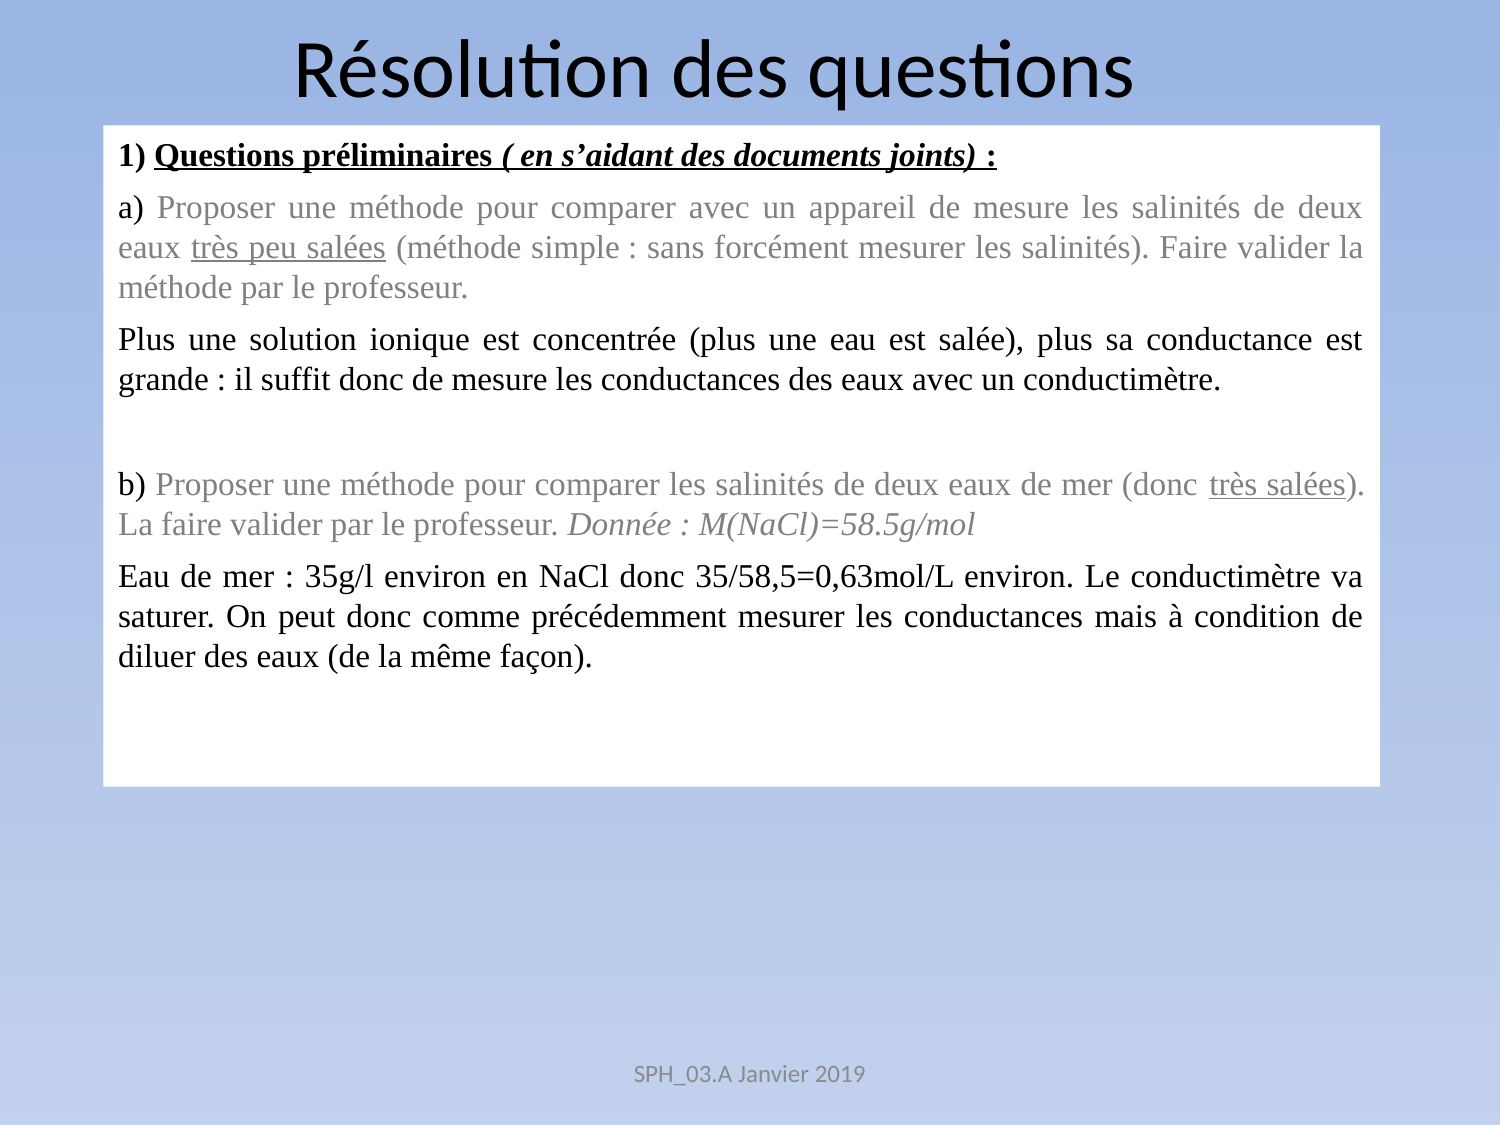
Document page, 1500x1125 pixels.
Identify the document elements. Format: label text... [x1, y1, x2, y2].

title Résolution des questions préliminaires [53, 31, 1376, 197]
text_box 1) Questions préliminaires ( en s’aidant des documents joints) : a) Proposer une méthode pour comparer avec un appareil de mesure les salinités de deux eaux très peu salées (méthode simple : sans forcément mesurer les salinités). Faire valider la méthode par le professeur. Plus une solution ionique est concentrée (plus une eau est salée), plus sa conductance est grande : il suffit donc de mesure les conductances des eaux avec un conductimètre. b) Proposer une méthode pour comparer les salinités de deux eaux de mer (donc très salées). La faire valider par le professeur. Donnée : M(NaCl)=58.5g/mol Eau de mer : 35g/l environ en NaCl donc 35/58,5=0,63mol/L environ. Le conductimètre va saturer. On peut donc comme précédemment mesurer les conductances mais à condition de diluer des eaux (de la même façon). [103, 125, 1380, 787]
footer SPH_03.A Janvier 2019 [512, 1042, 988, 1103]
